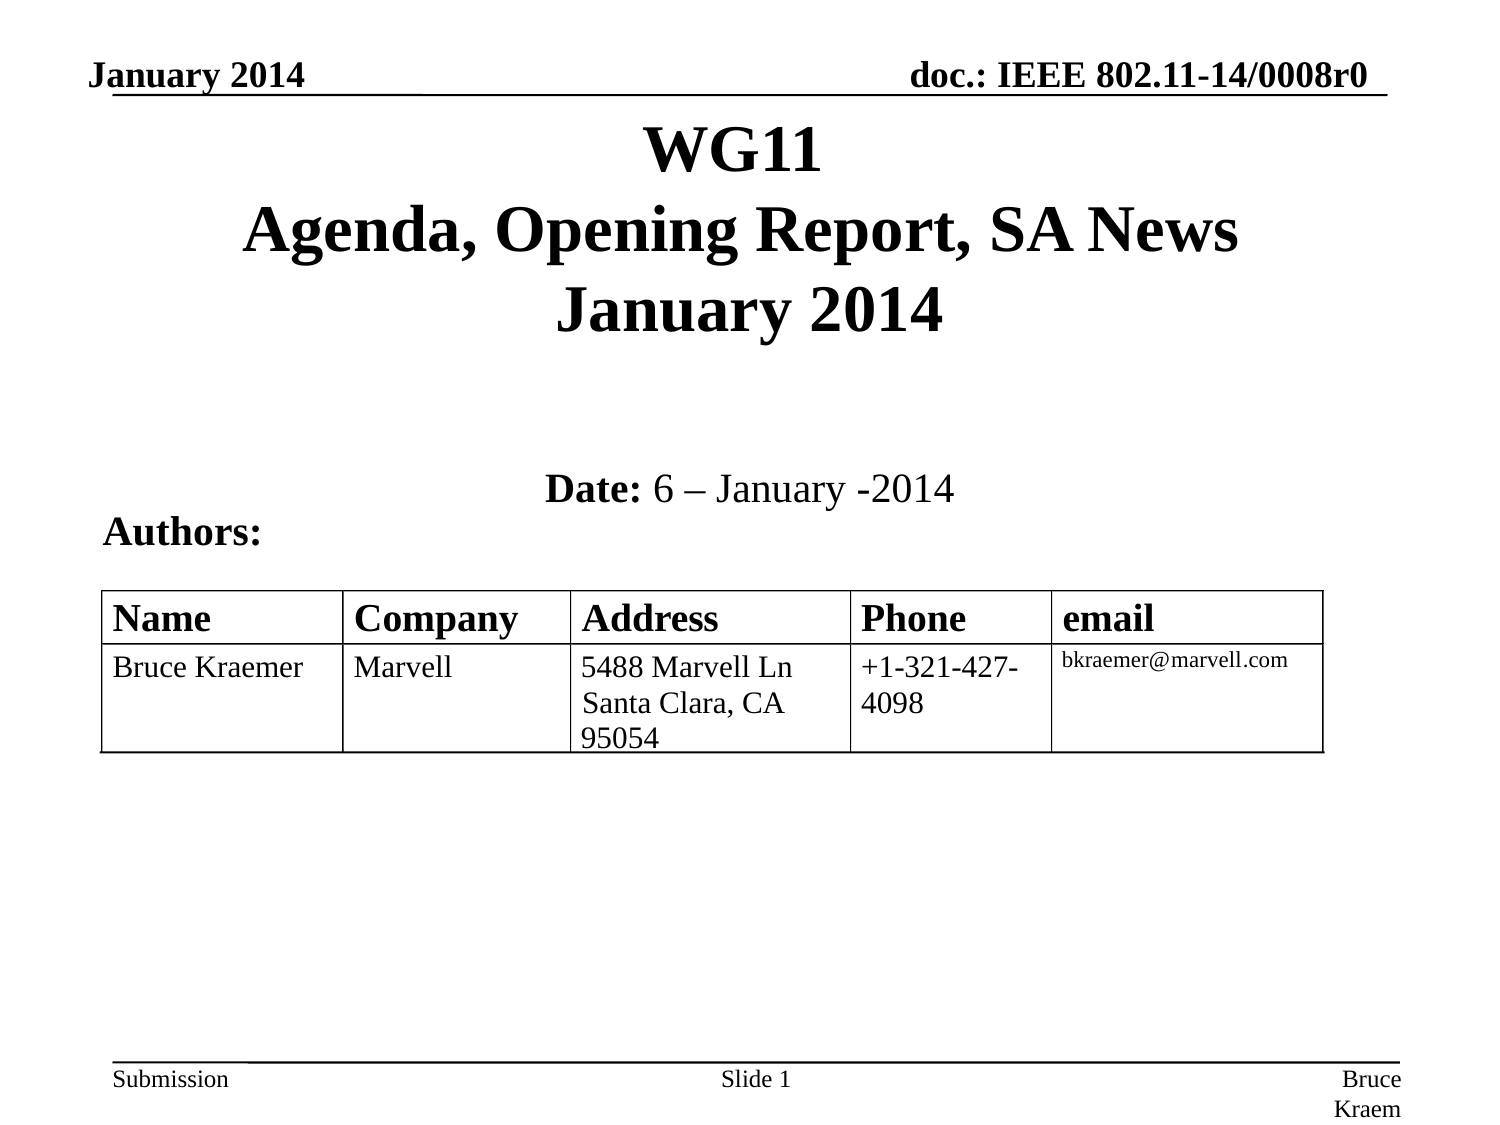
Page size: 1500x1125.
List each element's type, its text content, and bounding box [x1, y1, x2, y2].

list Date: 6 – January -2014 [112, 452, 1388, 516]
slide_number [87, 50, 345, 96]
title WG11 Agenda, Opening Report, SA News January 2014 [62, 112, 1438, 338]
slide_number Slide 1 [712, 1062, 800, 1093]
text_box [87, 590, 1368, 1013]
footer Bruce Kraemer, Marvell [1325, 1062, 1402, 1093]
text_box Authors: [87, 496, 325, 559]
